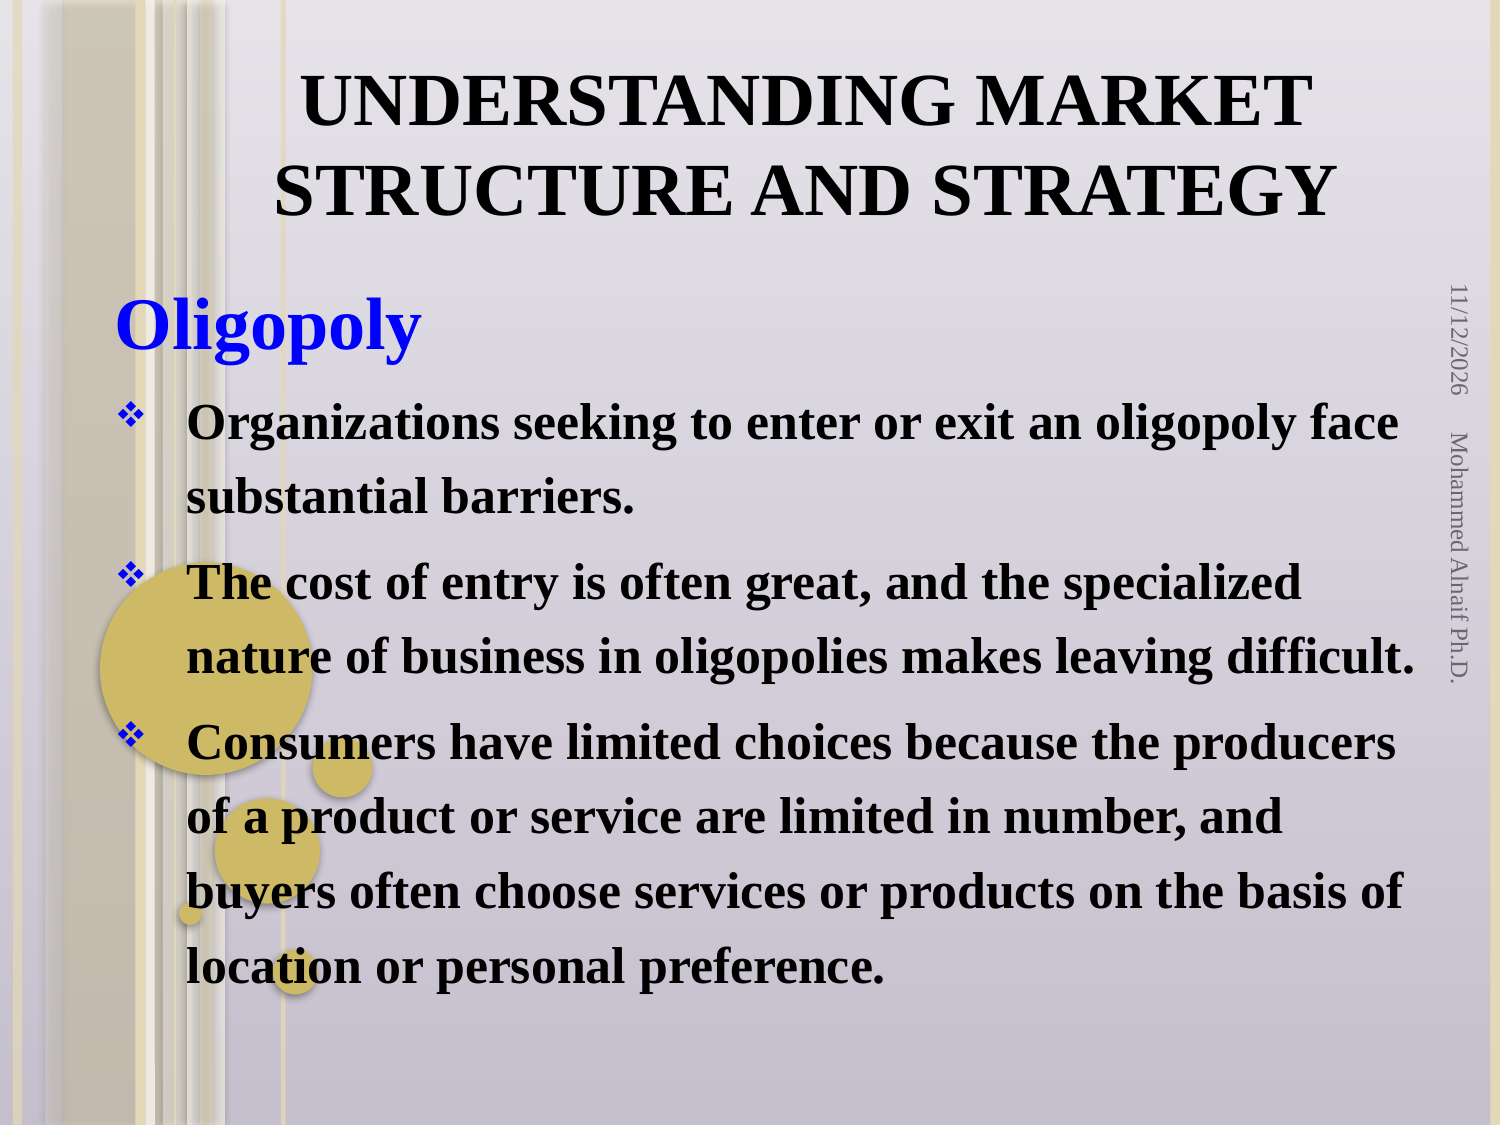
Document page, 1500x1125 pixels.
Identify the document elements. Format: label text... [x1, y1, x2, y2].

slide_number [1430, 36, 1493, 412]
footer Mohammed Alnaif Ph.D. [1429, 417, 1493, 1018]
subtitle Oligopoly Organizations seeking to enter or exit an oligopoly face substantial barriers. The cost of entry is often great, and the specialized nature of business in oligopolies makes leaving difficult. Consumers have limited choices because the producers of a product or service are limited in number, and buyers often choose services or products on the basis of location or personal preference. [99, 249, 1440, 1075]
title Understanding Market Structure and Strategy [162, 37, 1430, 238]
